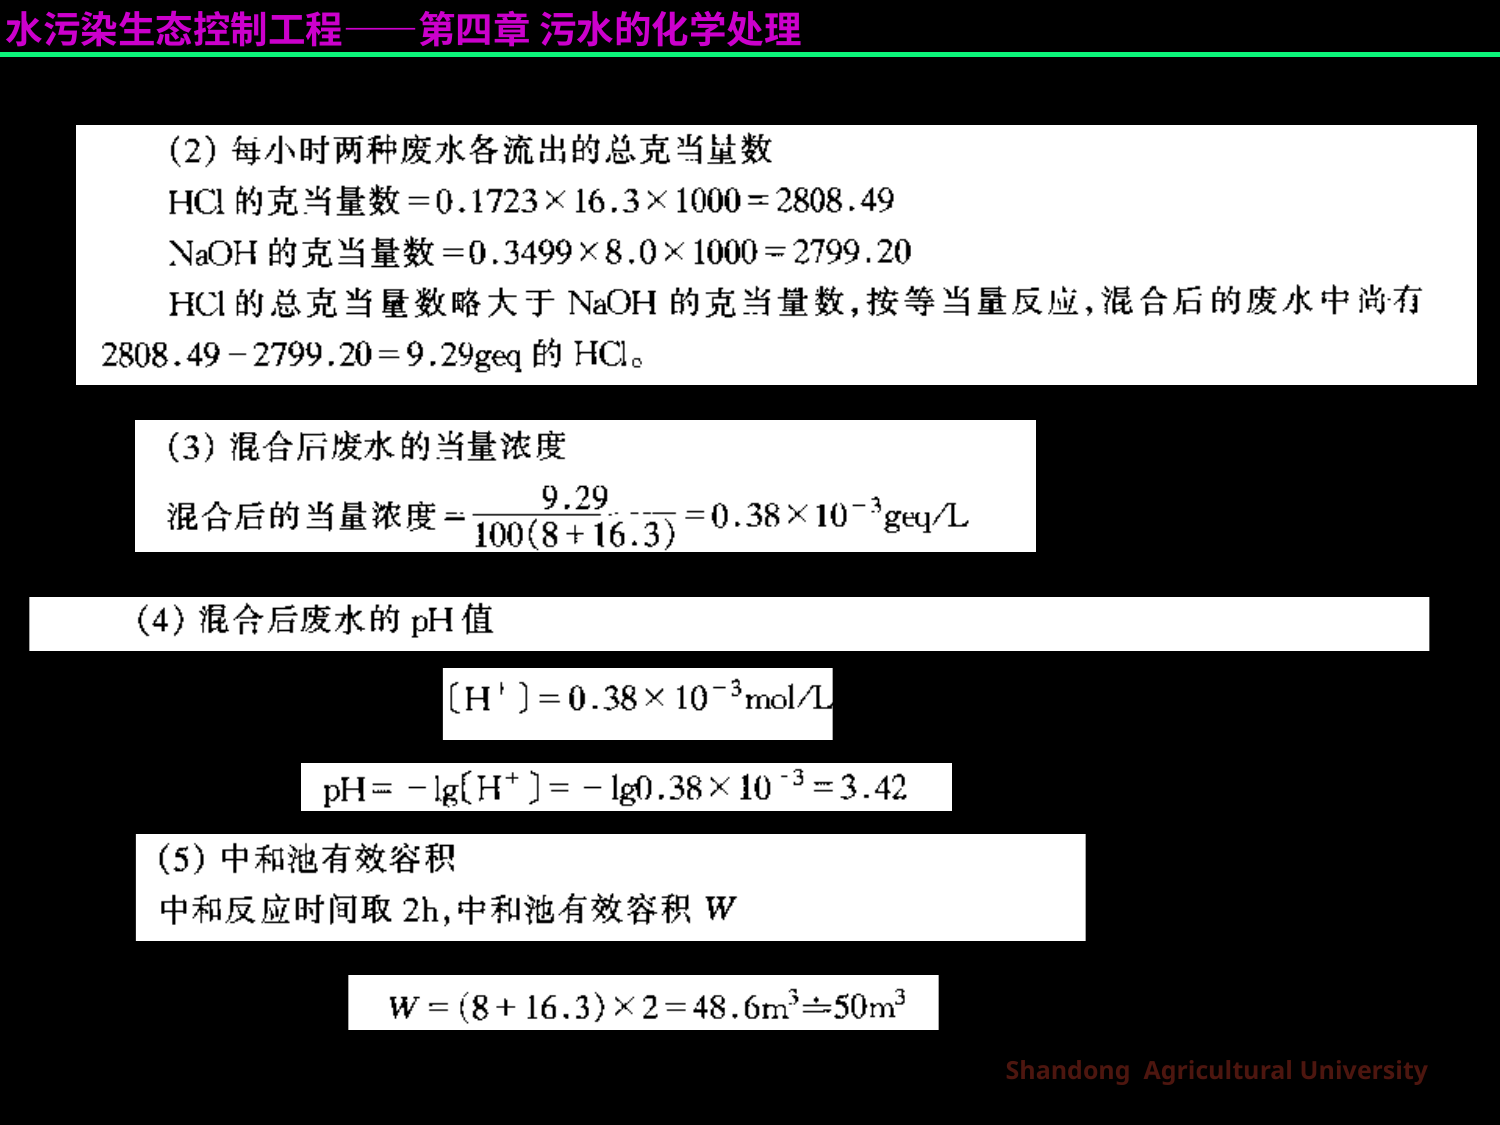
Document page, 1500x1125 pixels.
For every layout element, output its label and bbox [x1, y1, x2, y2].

picture [442, 668, 833, 740]
picture [348, 975, 939, 1036]
picture [300, 762, 952, 811]
picture [29, 597, 1430, 651]
picture [135, 420, 1036, 553]
picture [76, 125, 1477, 385]
picture [135, 833, 1086, 941]
